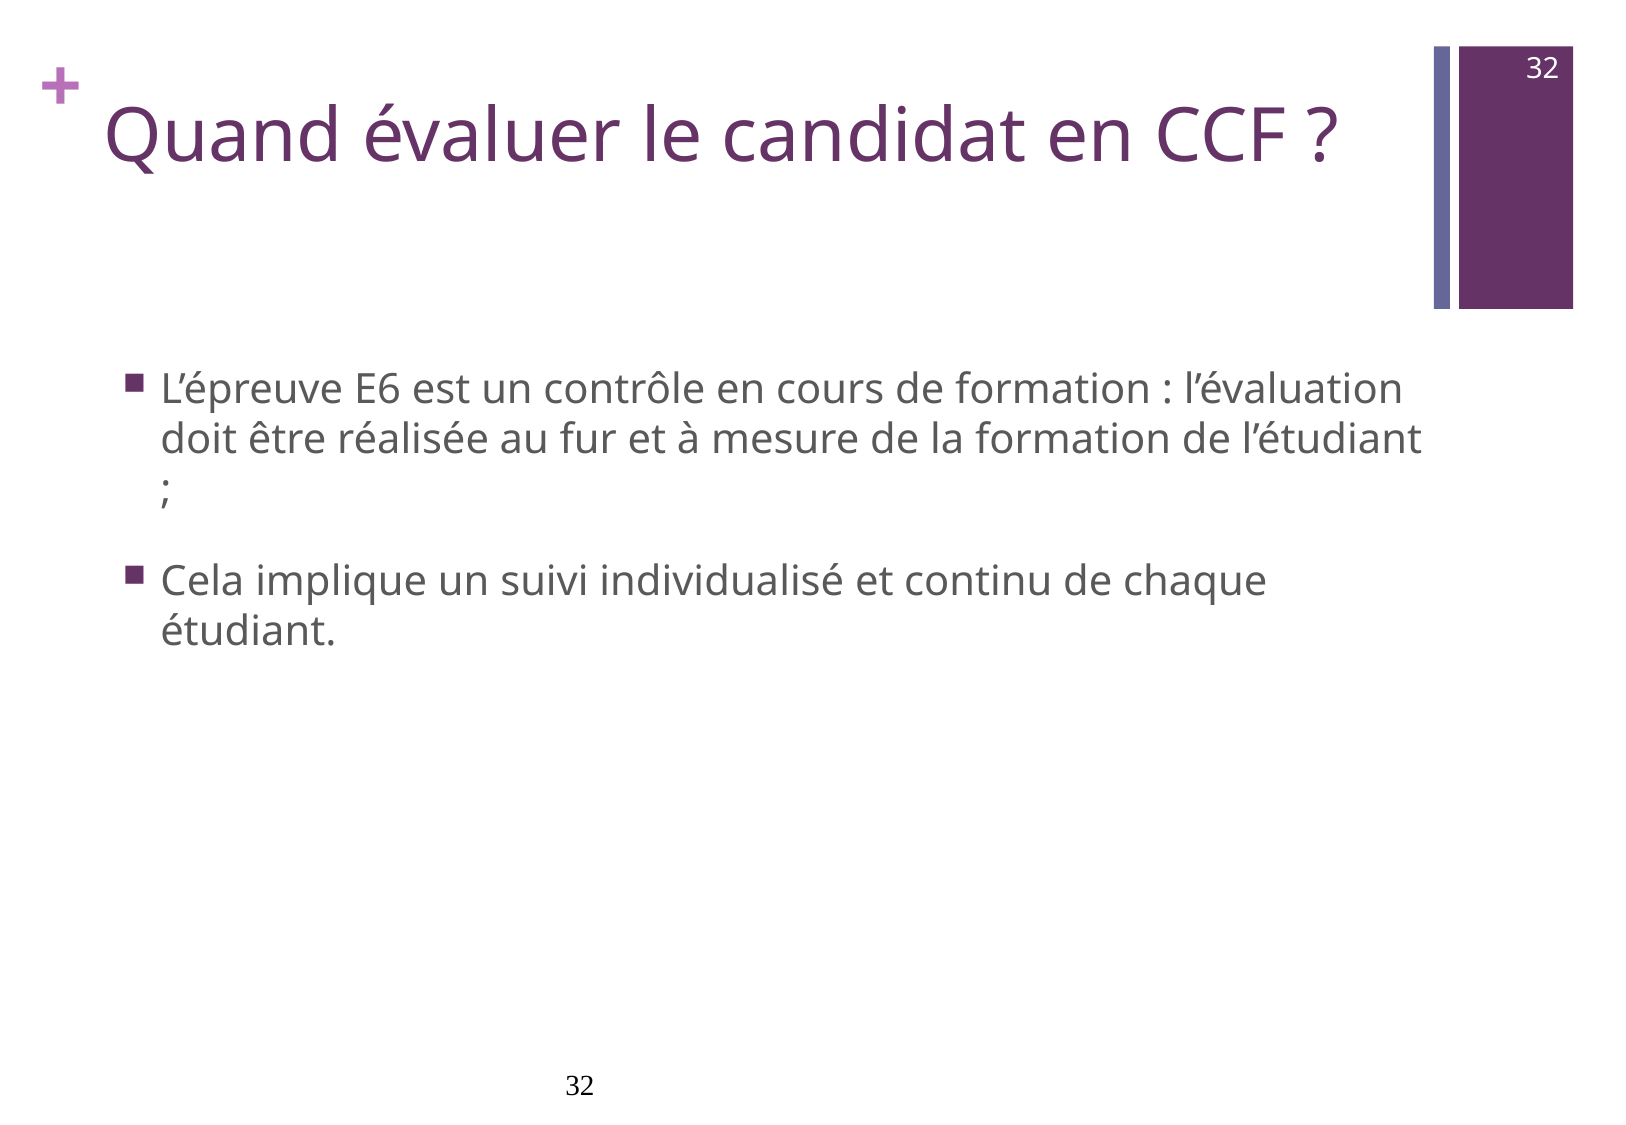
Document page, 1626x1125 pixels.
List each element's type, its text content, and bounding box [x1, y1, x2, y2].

footer 32 [35, 1053, 1124, 1114]
title Quand évaluer le candidat en CCF ? [88, 79, 1432, 263]
list L’épreuve E6 est un contrôle en cours de formation : l’évaluation doit être réalisée au fur et à mesure de la formation de l’étudiant ; Cela implique un suivi individualisé et continu de chaque étudiant. [107, 354, 1451, 840]
slide_number 32 [1476, 39, 1575, 100]
